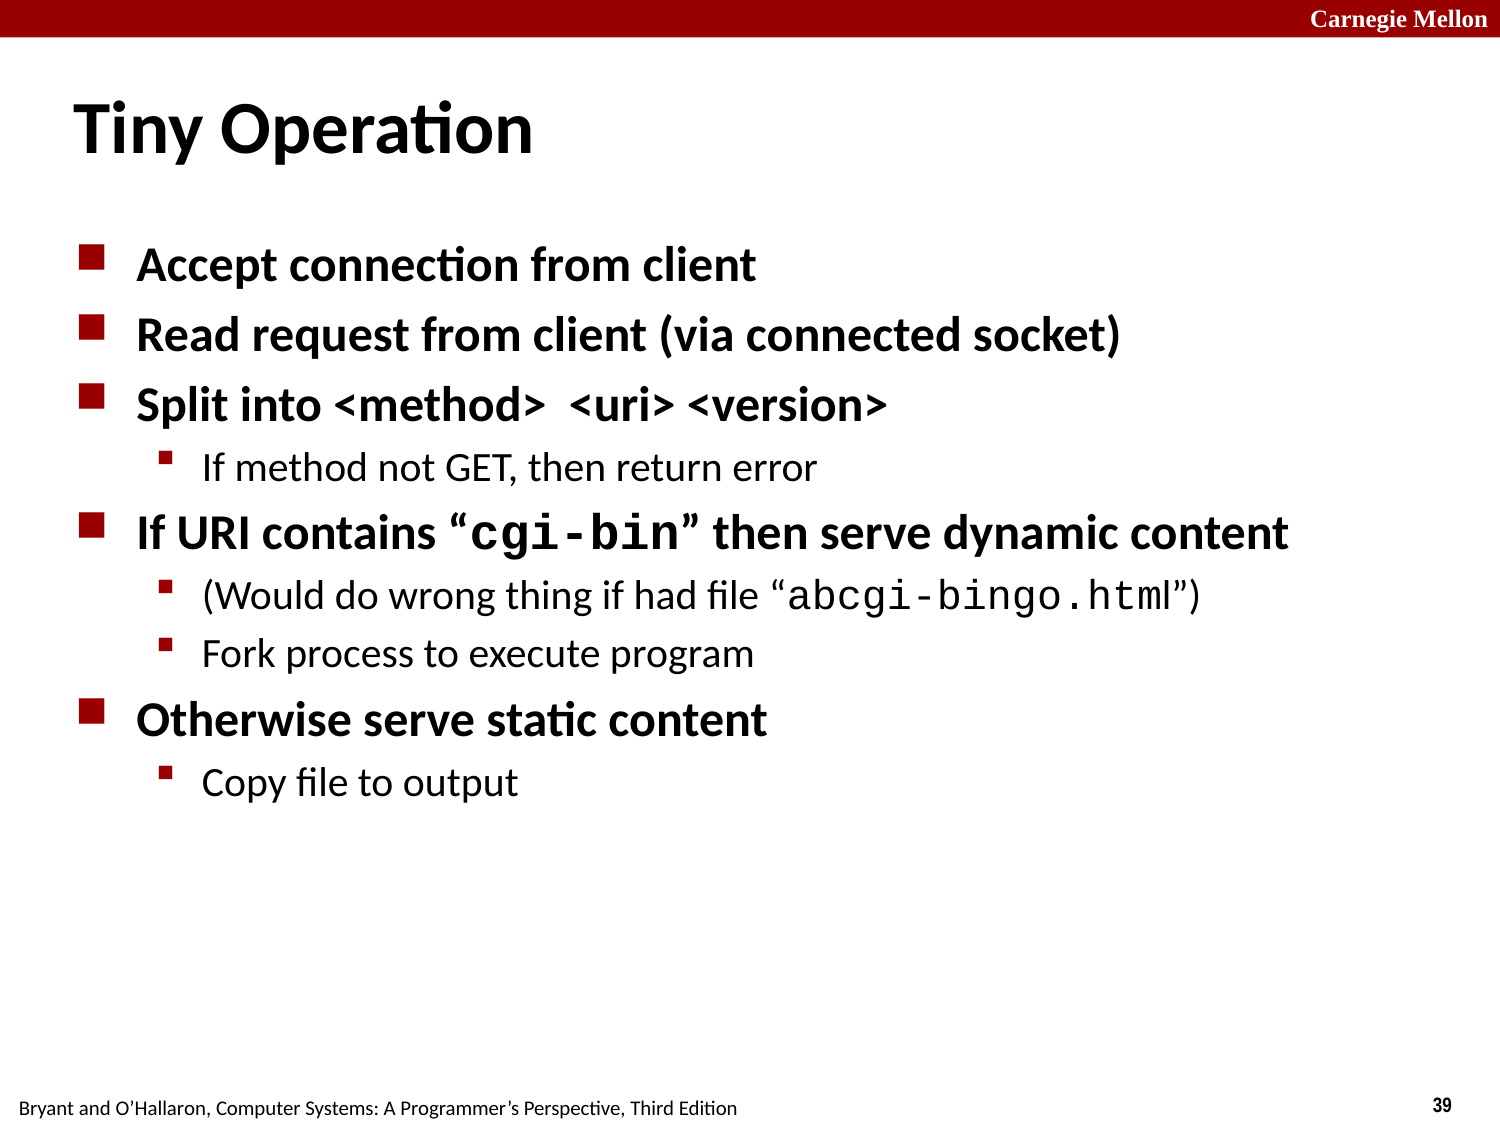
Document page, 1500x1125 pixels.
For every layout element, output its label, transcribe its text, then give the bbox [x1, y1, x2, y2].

list Accept connection from client Read request from client (via connected socket) Split into <method> <uri> <version> If method not GET, then return error If URI contains “cgi-bin” then serve dynamic content (Would do wrong thing if had file “abcgi-bingo.html”) Fork process to execute program Otherwise serve static content Copy file to output [64, 223, 1361, 1040]
title Tiny Operation [58, 71, 1305, 197]
